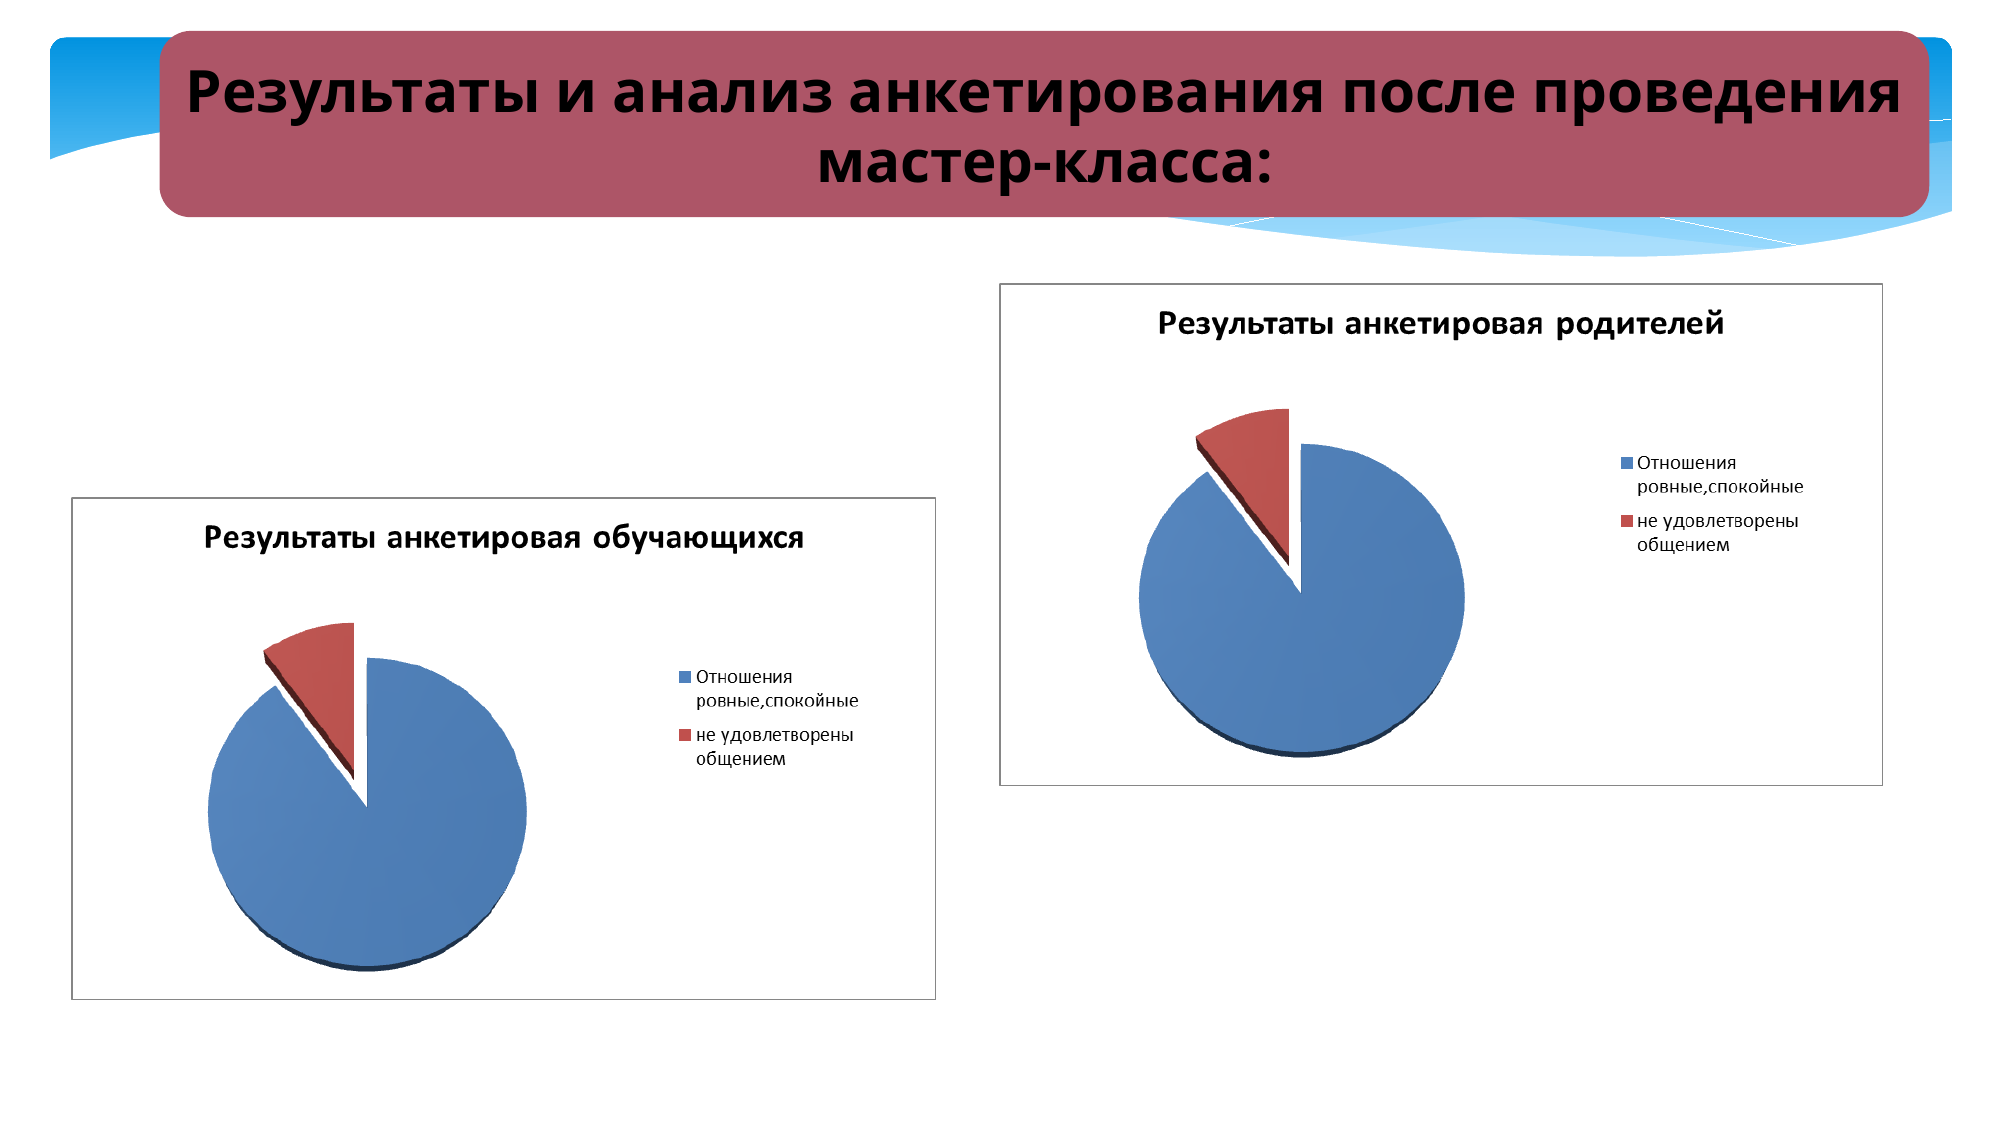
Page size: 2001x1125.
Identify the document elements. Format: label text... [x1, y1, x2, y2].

text_box [137, 299, 1863, 1014]
picture [71, 496, 936, 1001]
text_box Результаты и анализ анкетирования после проведения мастер-класса: [174, 29, 1931, 219]
picture [999, 283, 1883, 787]
text_box [137, 34, 1863, 252]
